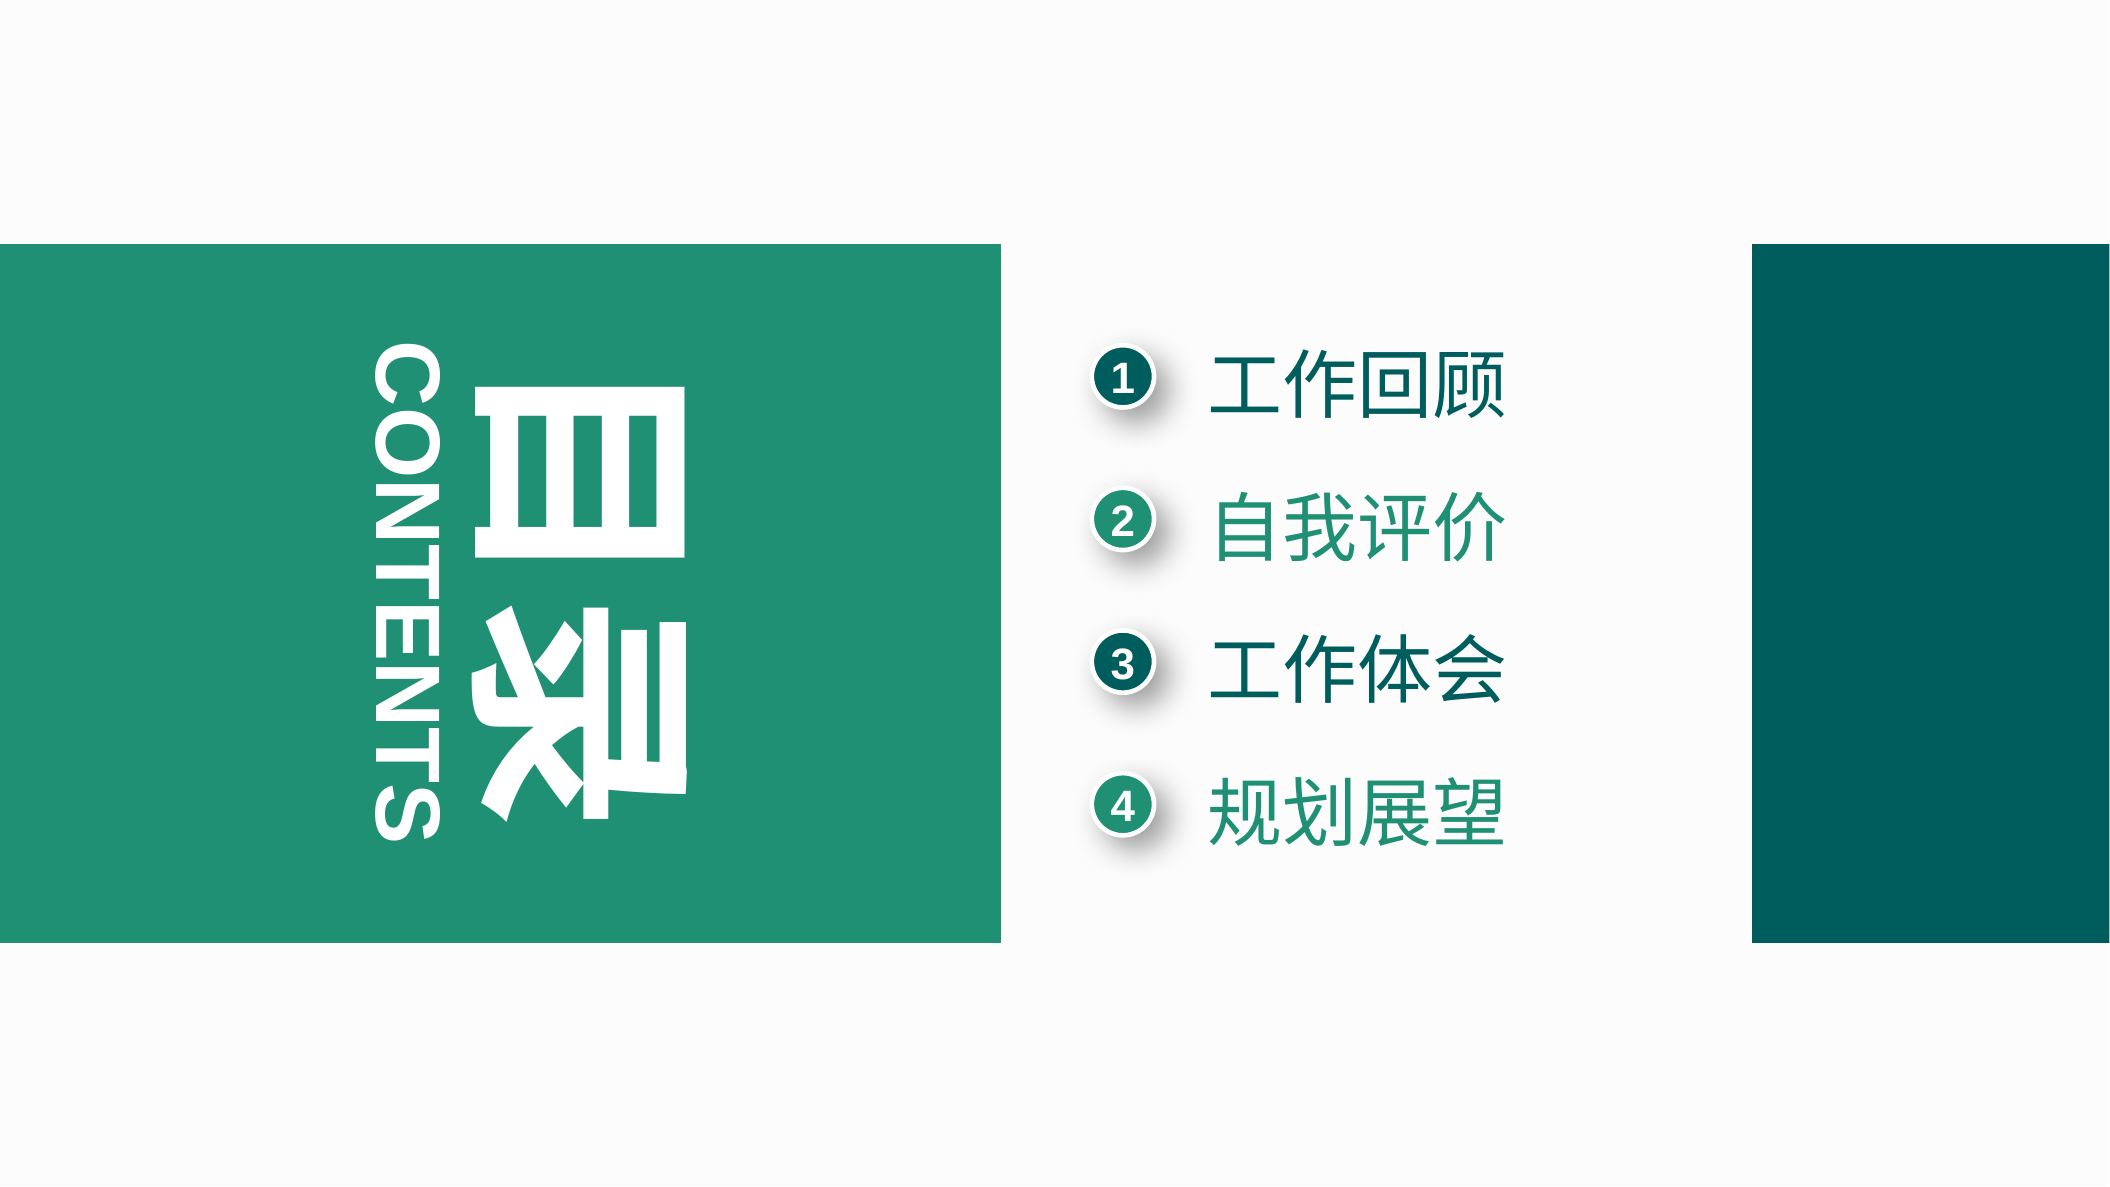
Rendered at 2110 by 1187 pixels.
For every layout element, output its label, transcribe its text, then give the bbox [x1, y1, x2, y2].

text_box 2 [1090, 486, 1156, 552]
text_box 4 [1090, 772, 1156, 837]
text_box 3 [1090, 629, 1156, 694]
text_box 目录 [445, 281, 736, 905]
text_box [1751, 243, 2110, 943]
text_box 1 [1090, 344, 1156, 409]
text_box [0, 243, 1001, 943]
text_box CONTENTS [358, 322, 469, 864]
